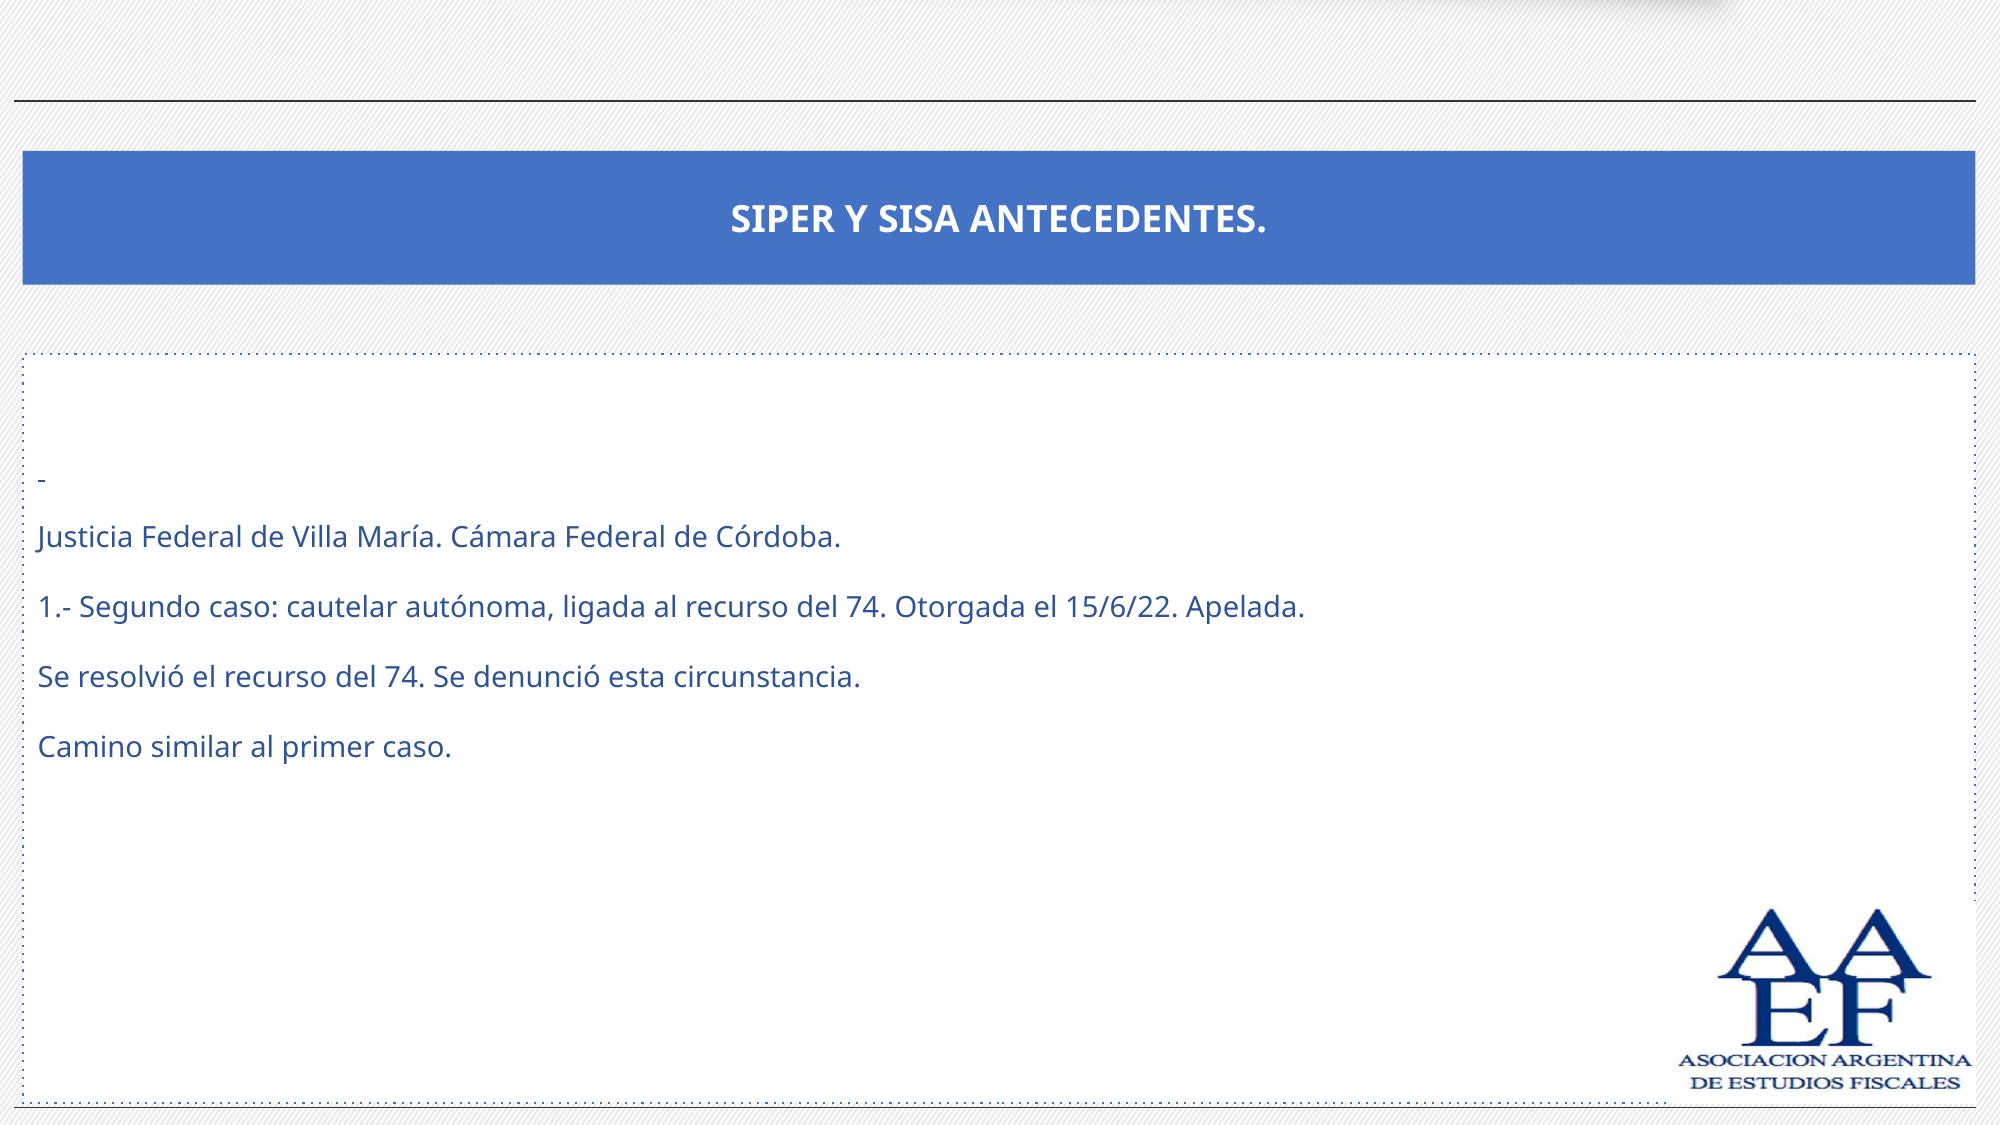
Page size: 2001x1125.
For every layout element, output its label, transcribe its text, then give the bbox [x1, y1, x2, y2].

picture [0, 0, 2000, 1125]
text_box Justicia Federal de Villa María. Cámara Federal de Córdoba. 1.- Segundo caso: cautelar autónoma, ligada al recurso del 74. Otorgada el 15/6/22. Apelada. Se resolvió el recurso del 74. Se denunció esta circunstancia. Camino similar al primer caso. [22, 353, 1976, 1104]
text_box SIPER Y SISA ANTECEDENTES. [22, 150, 1976, 285]
